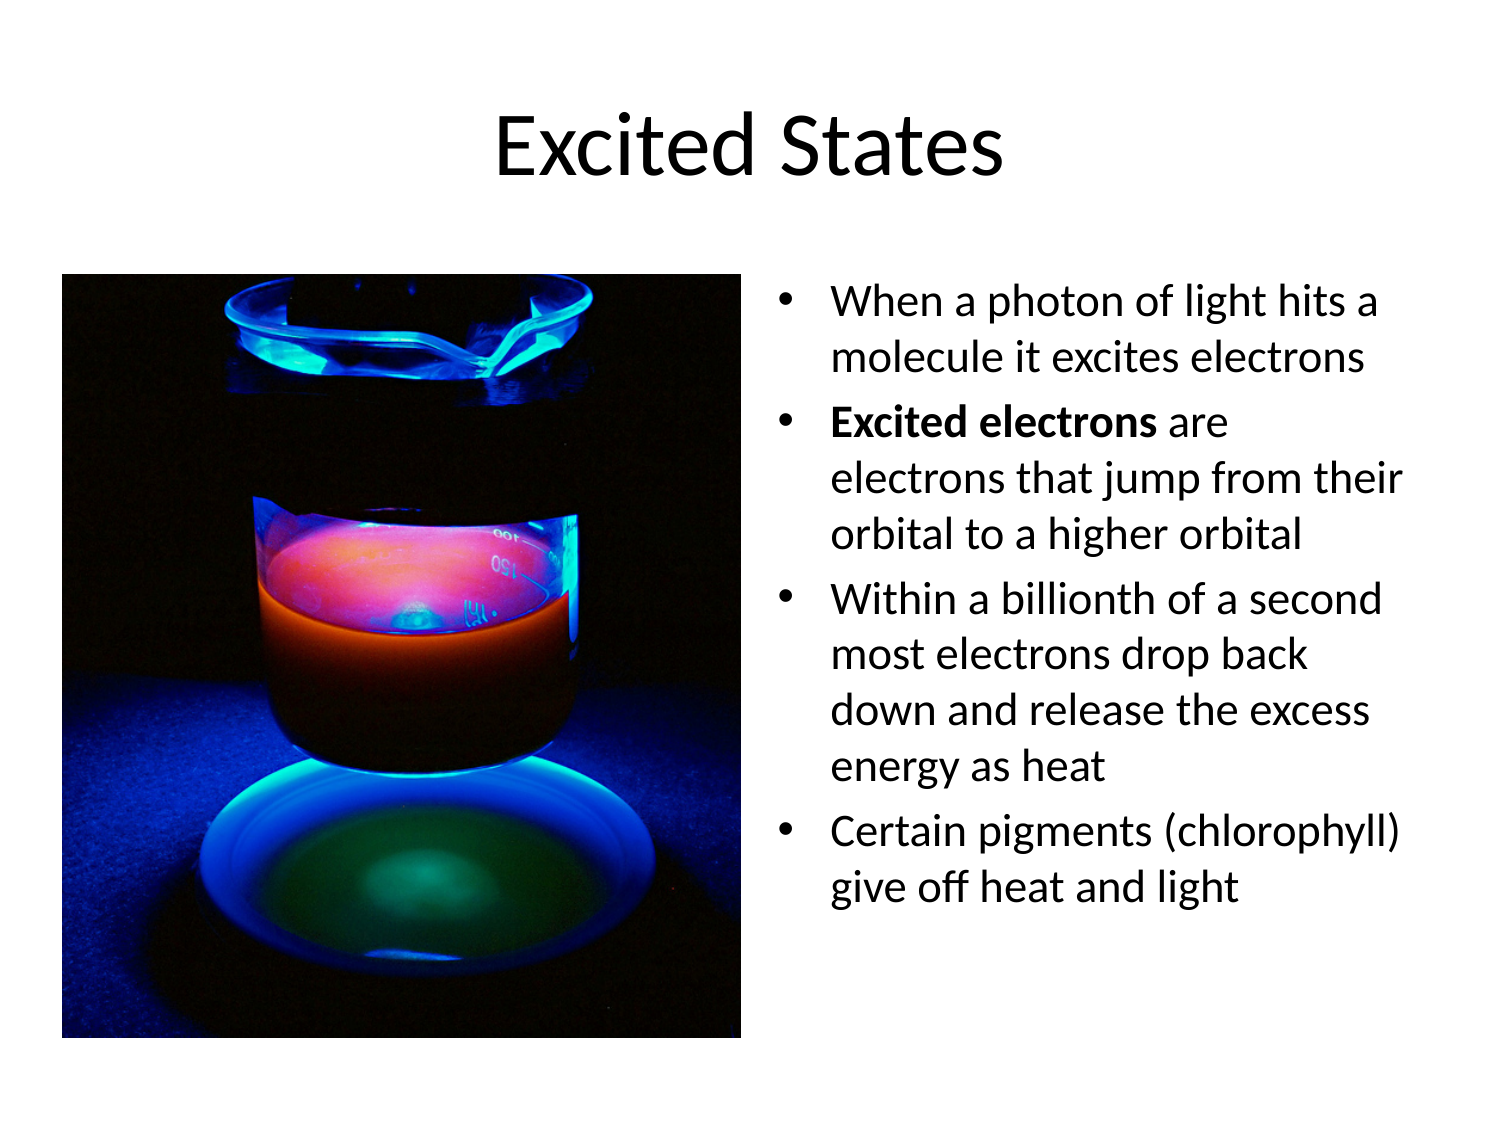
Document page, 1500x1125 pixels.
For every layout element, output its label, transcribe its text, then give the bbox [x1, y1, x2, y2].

list When a photon of light hits a molecule it excites electrons Excited electrons are electrons that jump from their orbital to a higher orbital Within a billionth of a second most electrons drop back down and release the excess energy as heat Certain pigments (chlorophyll) give off heat and light [762, 262, 1425, 1005]
picture [62, 274, 741, 1038]
title Excited States [75, 45, 1425, 233]
